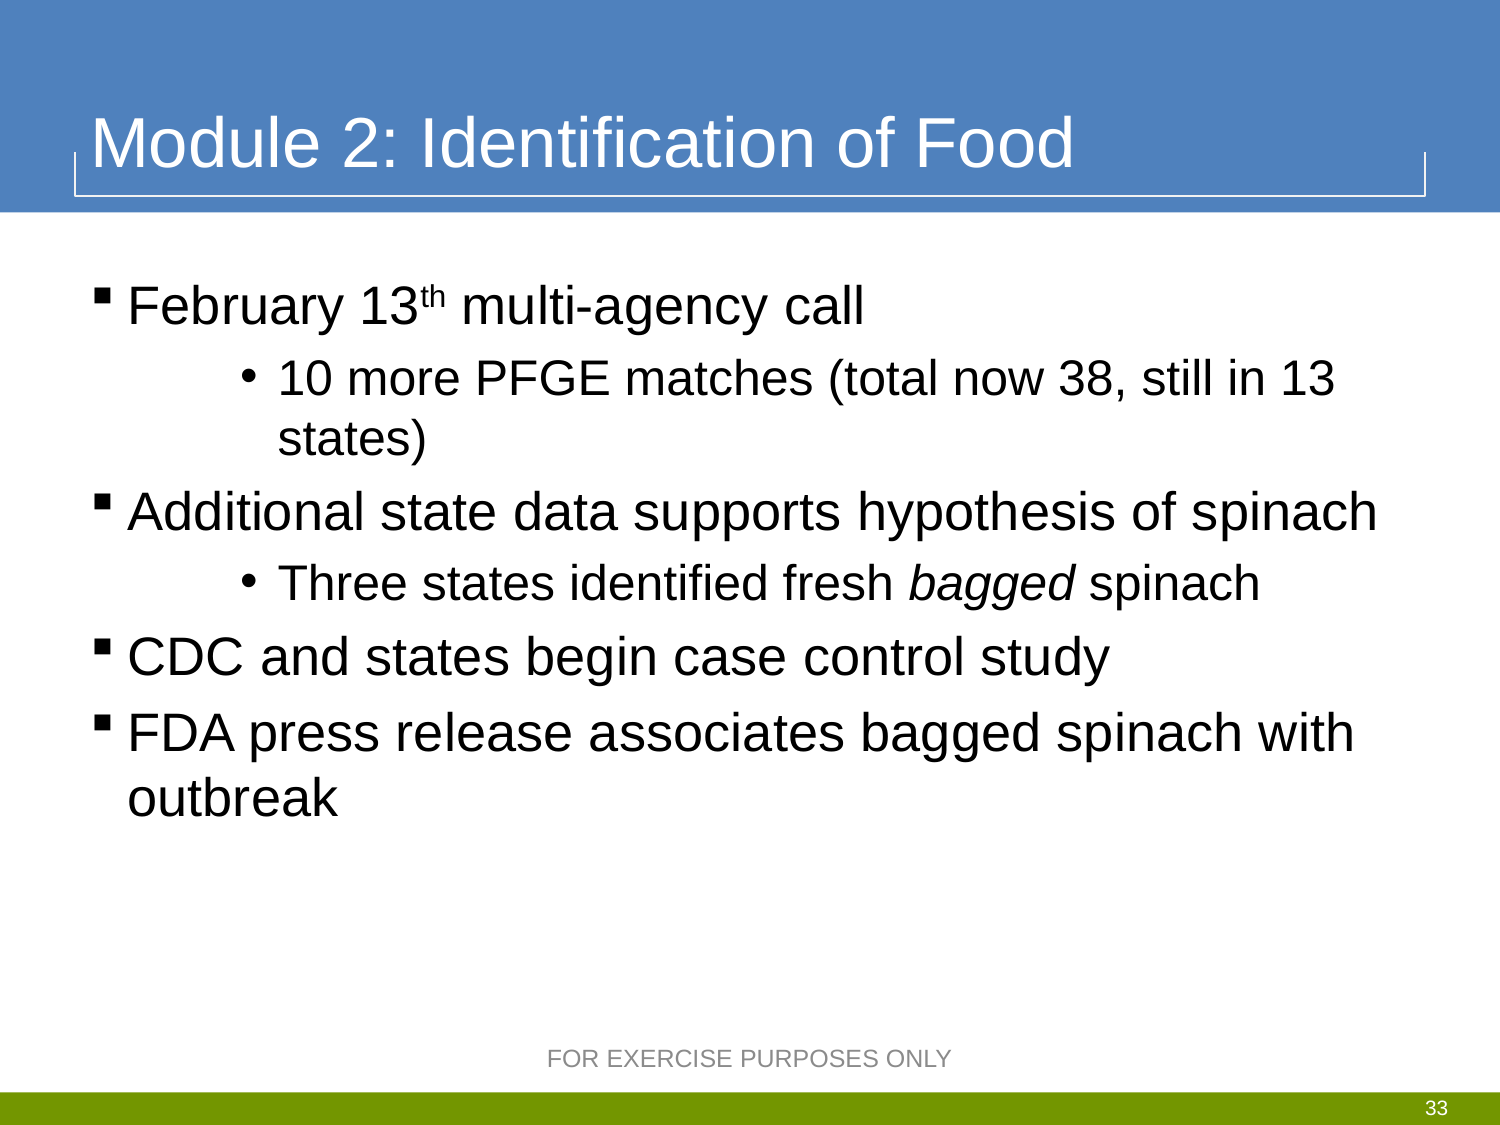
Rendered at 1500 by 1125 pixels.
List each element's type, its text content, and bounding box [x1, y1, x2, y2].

footer FOR EXERCISE PURPOSES ONLY [512, 1042, 988, 1103]
list February 13th multi-agency call 10 more PFGE matches (total now 38, still in 13 states) Additional state data supports hypothesis of spinach Three states identified fresh bagged spinach CDC and states begin case control study FDA press release associates bagged spinach with outbreak [74, 262, 1426, 1006]
title Module 2: Identification of Food [74, 44, 1426, 233]
